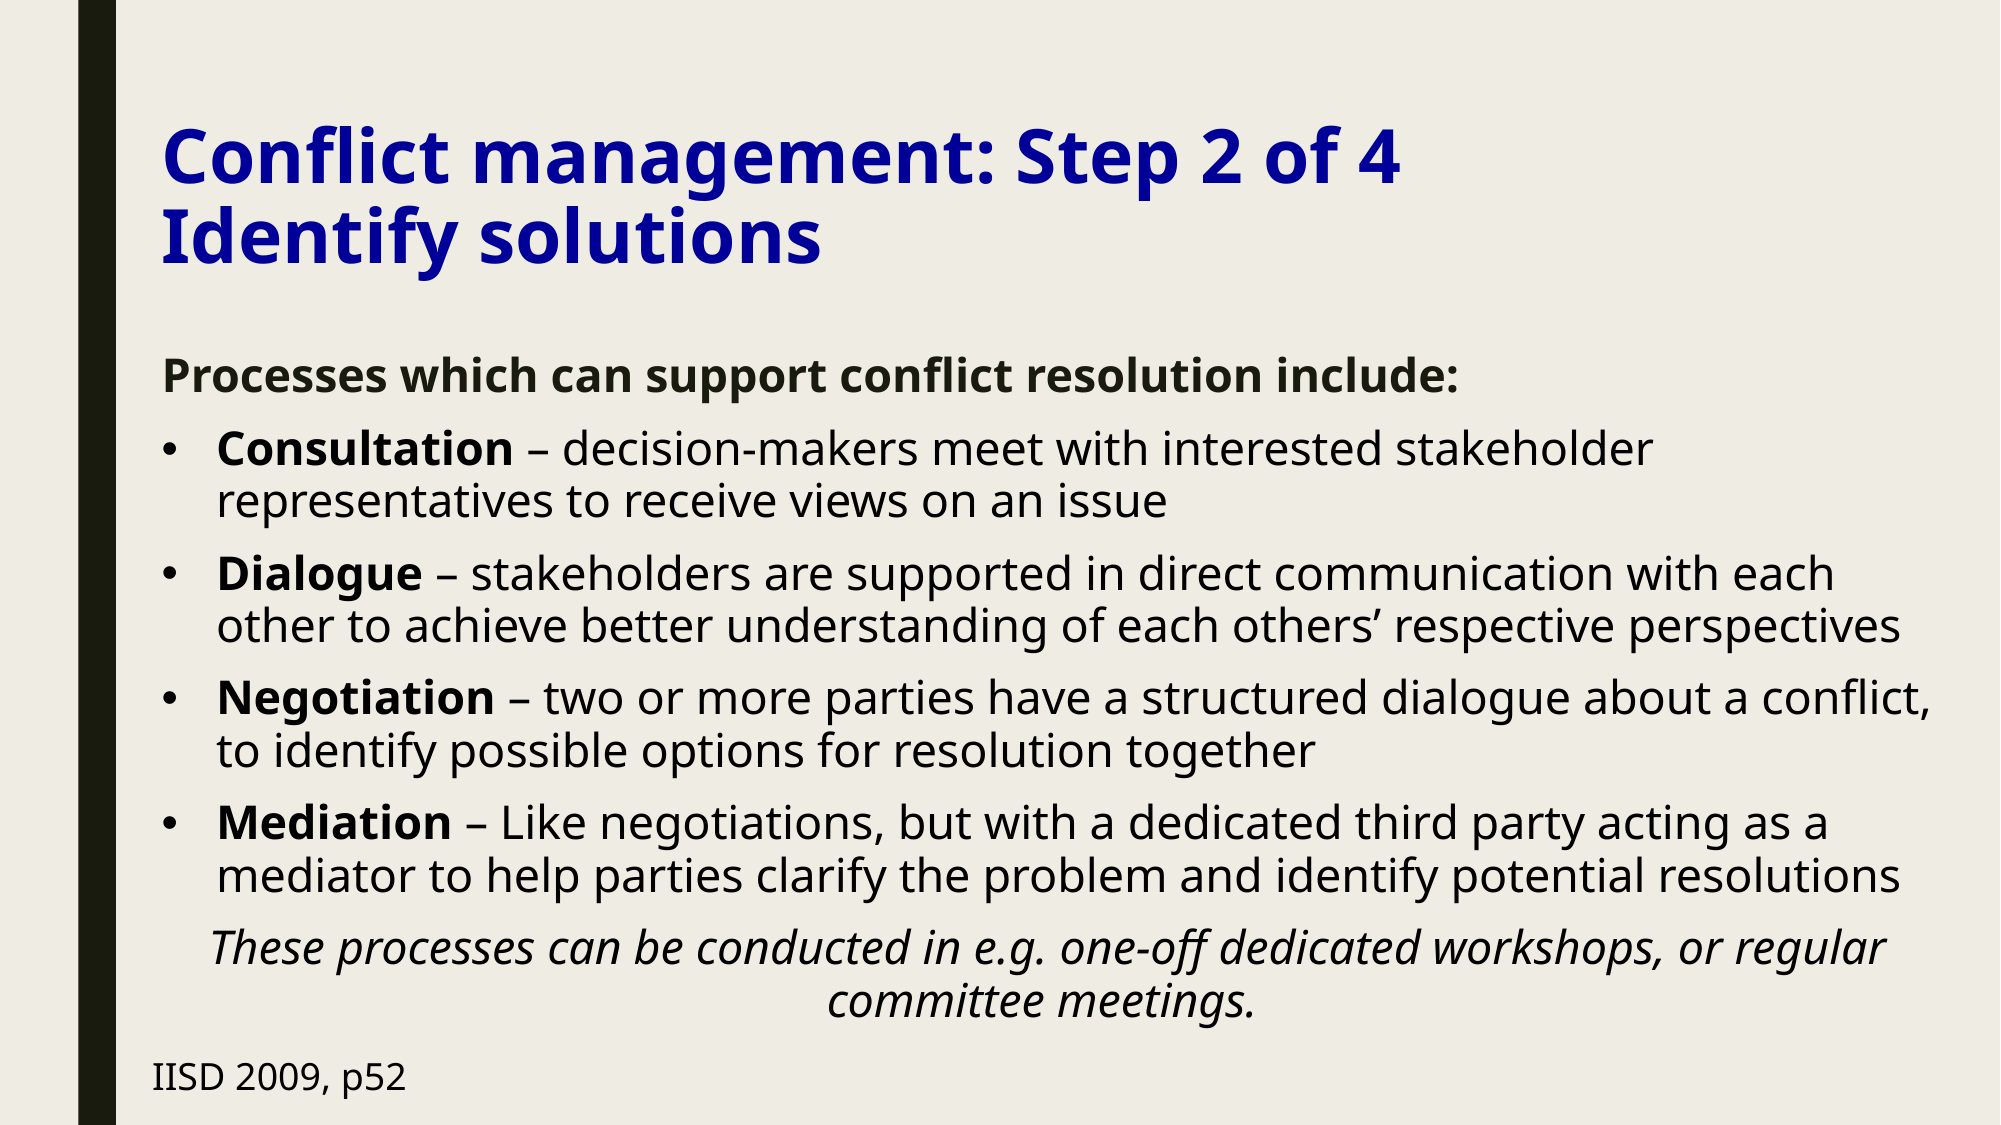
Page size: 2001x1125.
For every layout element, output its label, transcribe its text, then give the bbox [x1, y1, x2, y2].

text_box IISD 2009, p52 [137, 1045, 1880, 1106]
list Processes which can support conflict resolution include: Consultation – decision-makers meet with interested stakeholder representatives to receive views on an issue Dialogue – stakeholders are supported in direct communication with each other to achieve better understanding of each others’ respective perspectives Negotiation – two or more parties have a structured dialogue about a conflict, to identify possible options for resolution together Mediation – Like negotiations, but with a dedicated third party acting as a mediator to help parties clarify the problem and identify potential resolutions These processes can be conducted in e.g. one-off dedicated workshops, or regular committee meetings. [146, 343, 1950, 1107]
title Conflict management: Step 2 of 4 Identify solutions [146, 111, 1855, 253]
